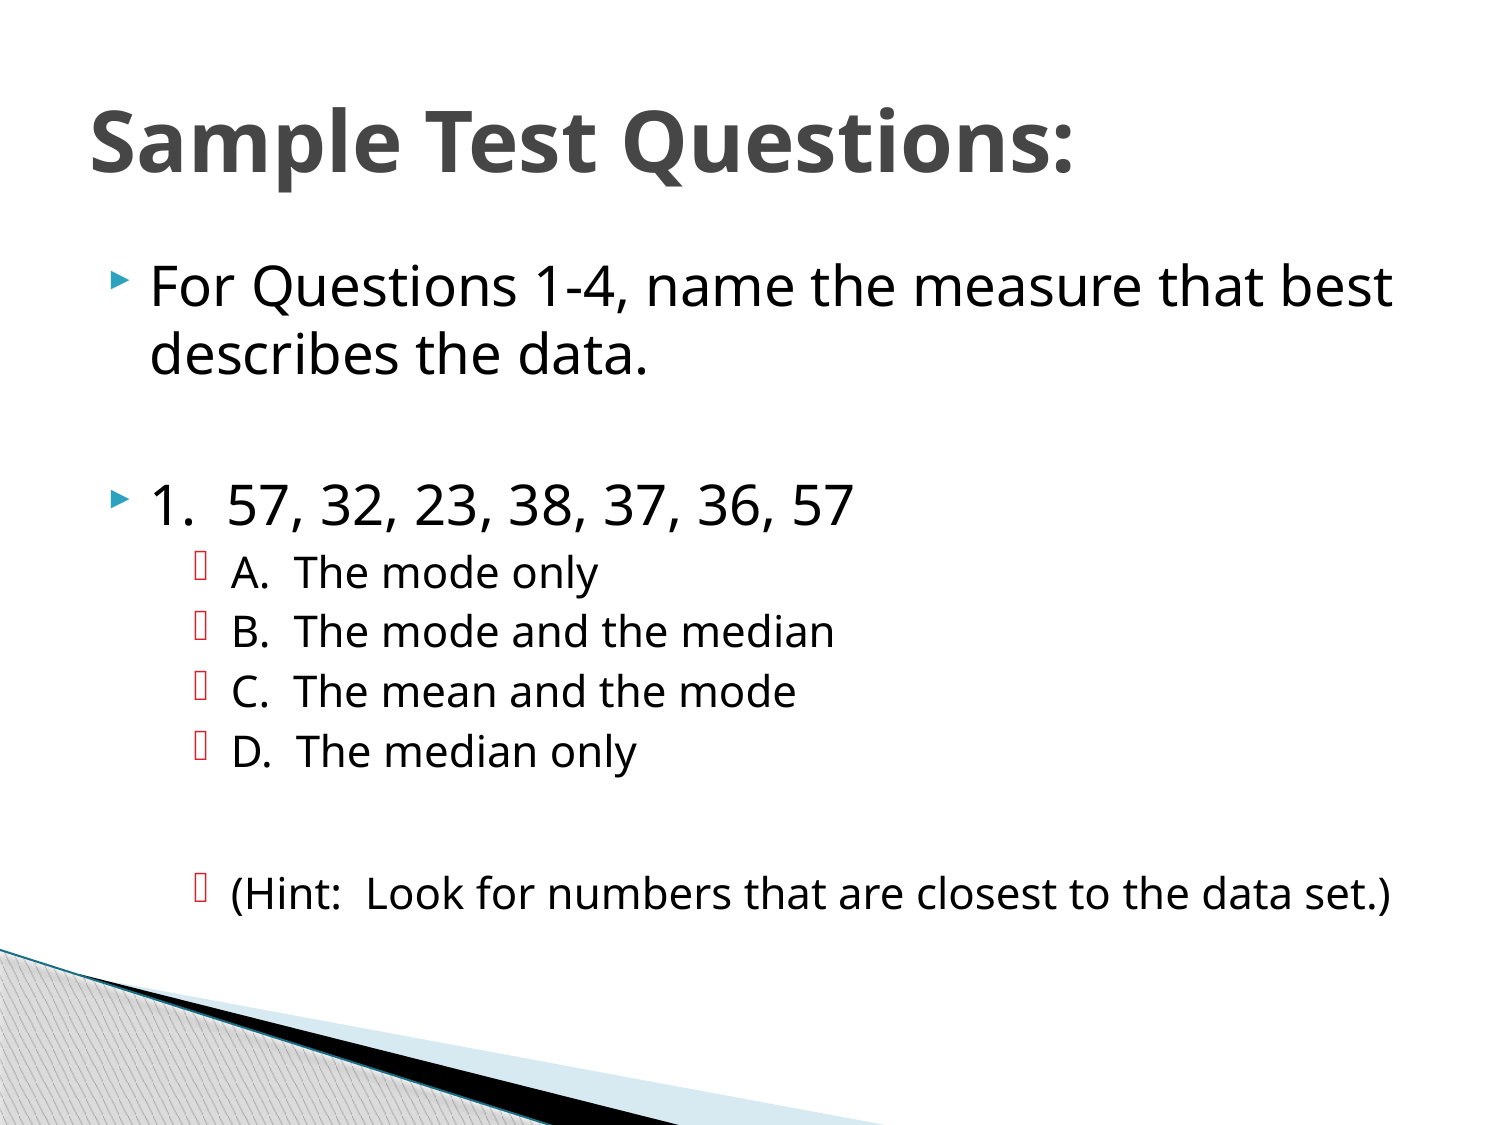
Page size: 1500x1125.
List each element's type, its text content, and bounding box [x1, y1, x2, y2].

title Sample Test Questions: [75, 45, 1425, 233]
list For Questions 1-4, name the measure that best describes the data. 1. 57, 32, 23, 38, 37, 36, 57 A. The mode only B. The mode and the median C. The mean and the mode D. The median only (Hint: Look for numbers that are closest to the data set.) [75, 243, 1425, 986]
